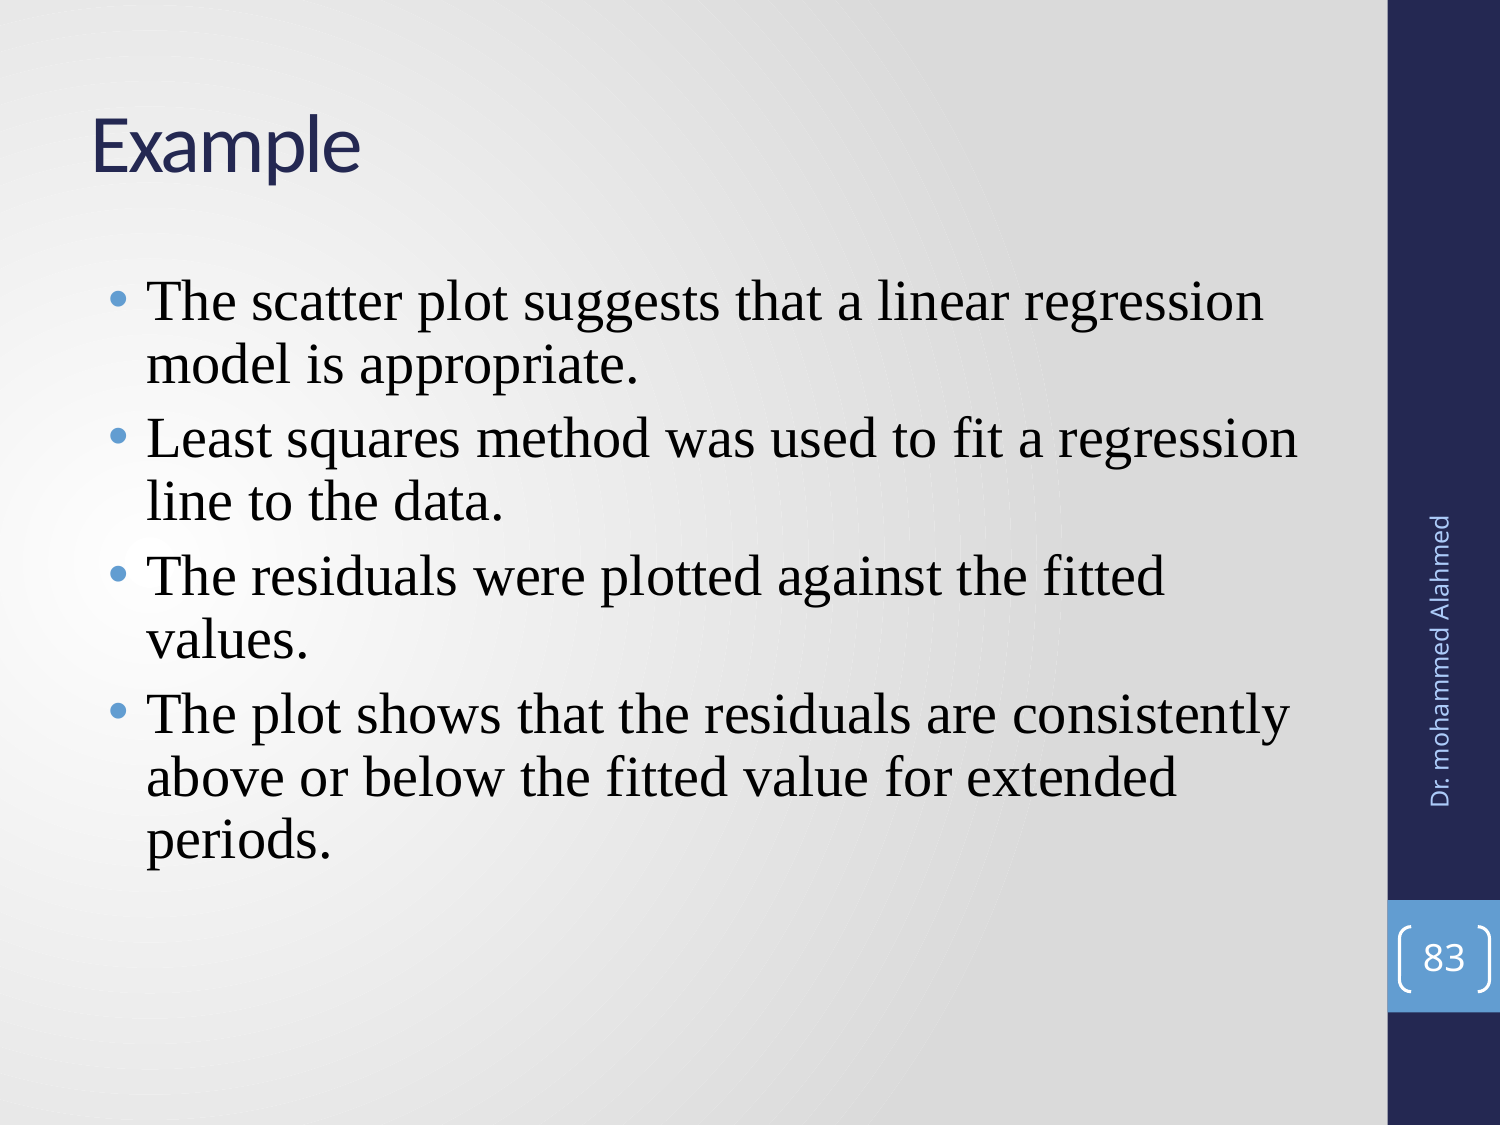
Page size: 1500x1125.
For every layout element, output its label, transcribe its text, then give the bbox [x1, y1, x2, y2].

list The scatter plot suggests that a linear regression model is appropriate. Least squares method was used to fit a regression line to the data. The residuals were plotted against the fitted values. The plot shows that the residuals are consistently above or below the fitted value for extended periods. [75, 262, 1325, 1050]
slide_number 83 [1397, 925, 1492, 994]
title Example [75, 45, 1325, 233]
footer Dr. mohammed Alahmed [1408, 500, 1469, 889]
